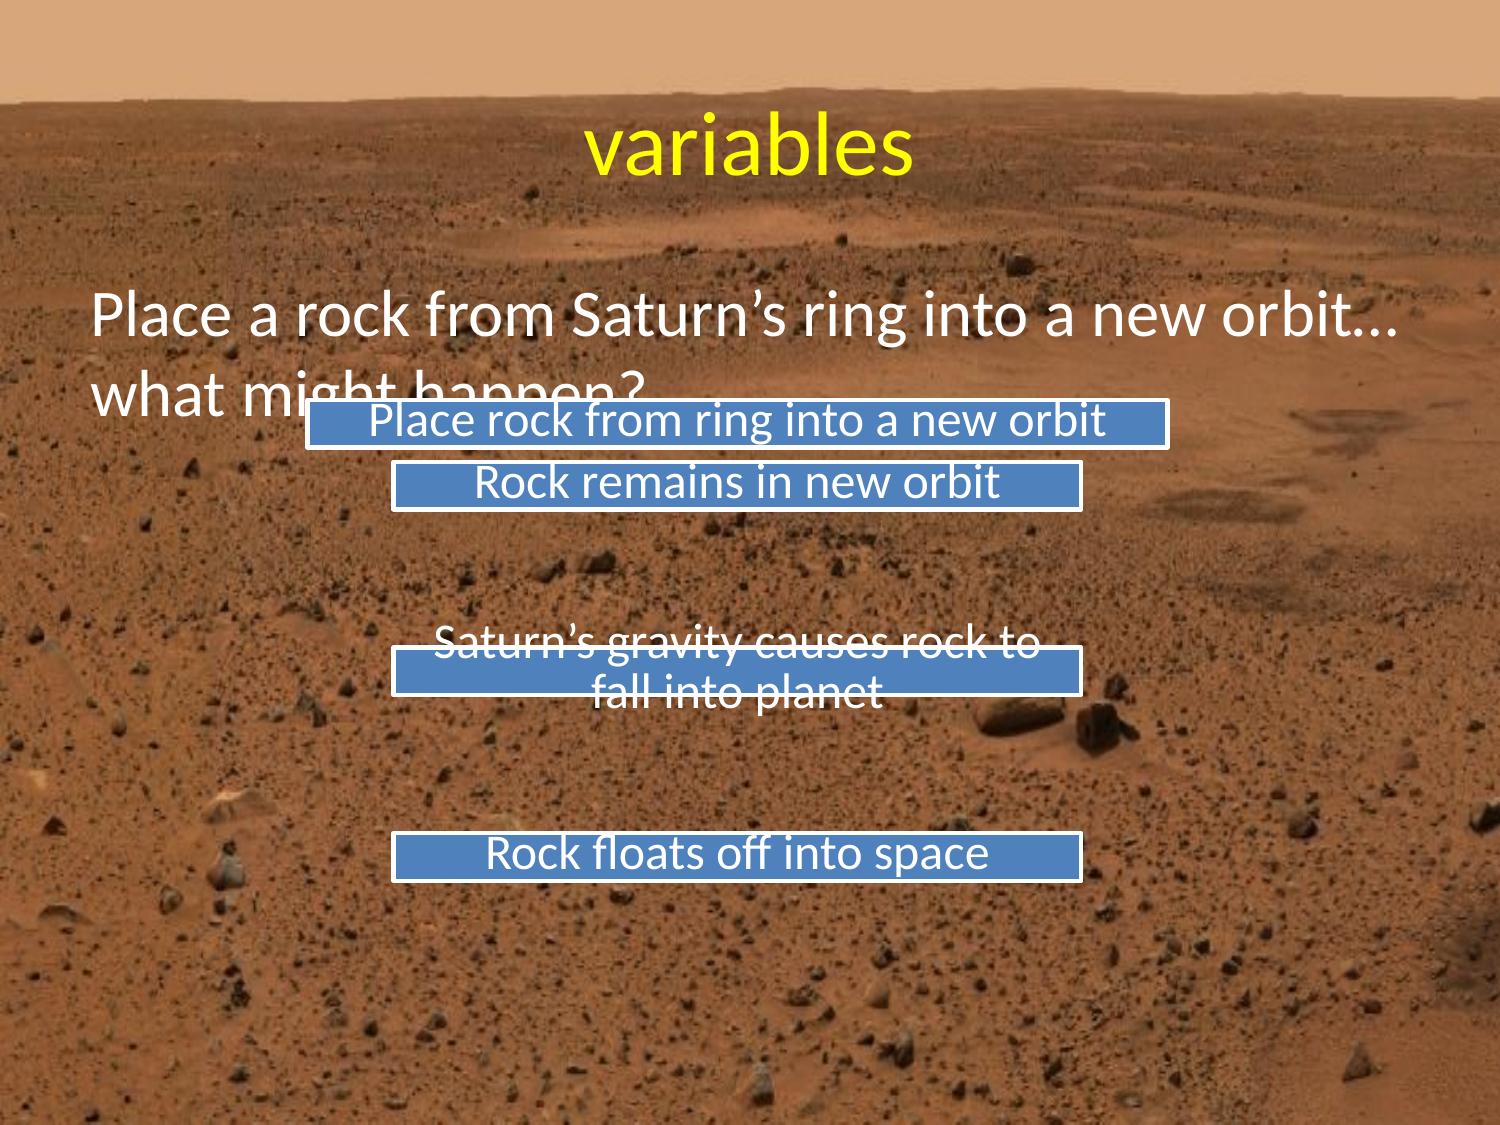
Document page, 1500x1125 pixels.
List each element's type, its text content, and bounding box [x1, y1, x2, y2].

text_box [199, 399, 1276, 1067]
list Place a rock from Saturn’s ring into a new orbit… what might happen? [75, 262, 1425, 450]
title variables [75, 45, 1425, 233]
picture [0, 0, 1500, 1125]
